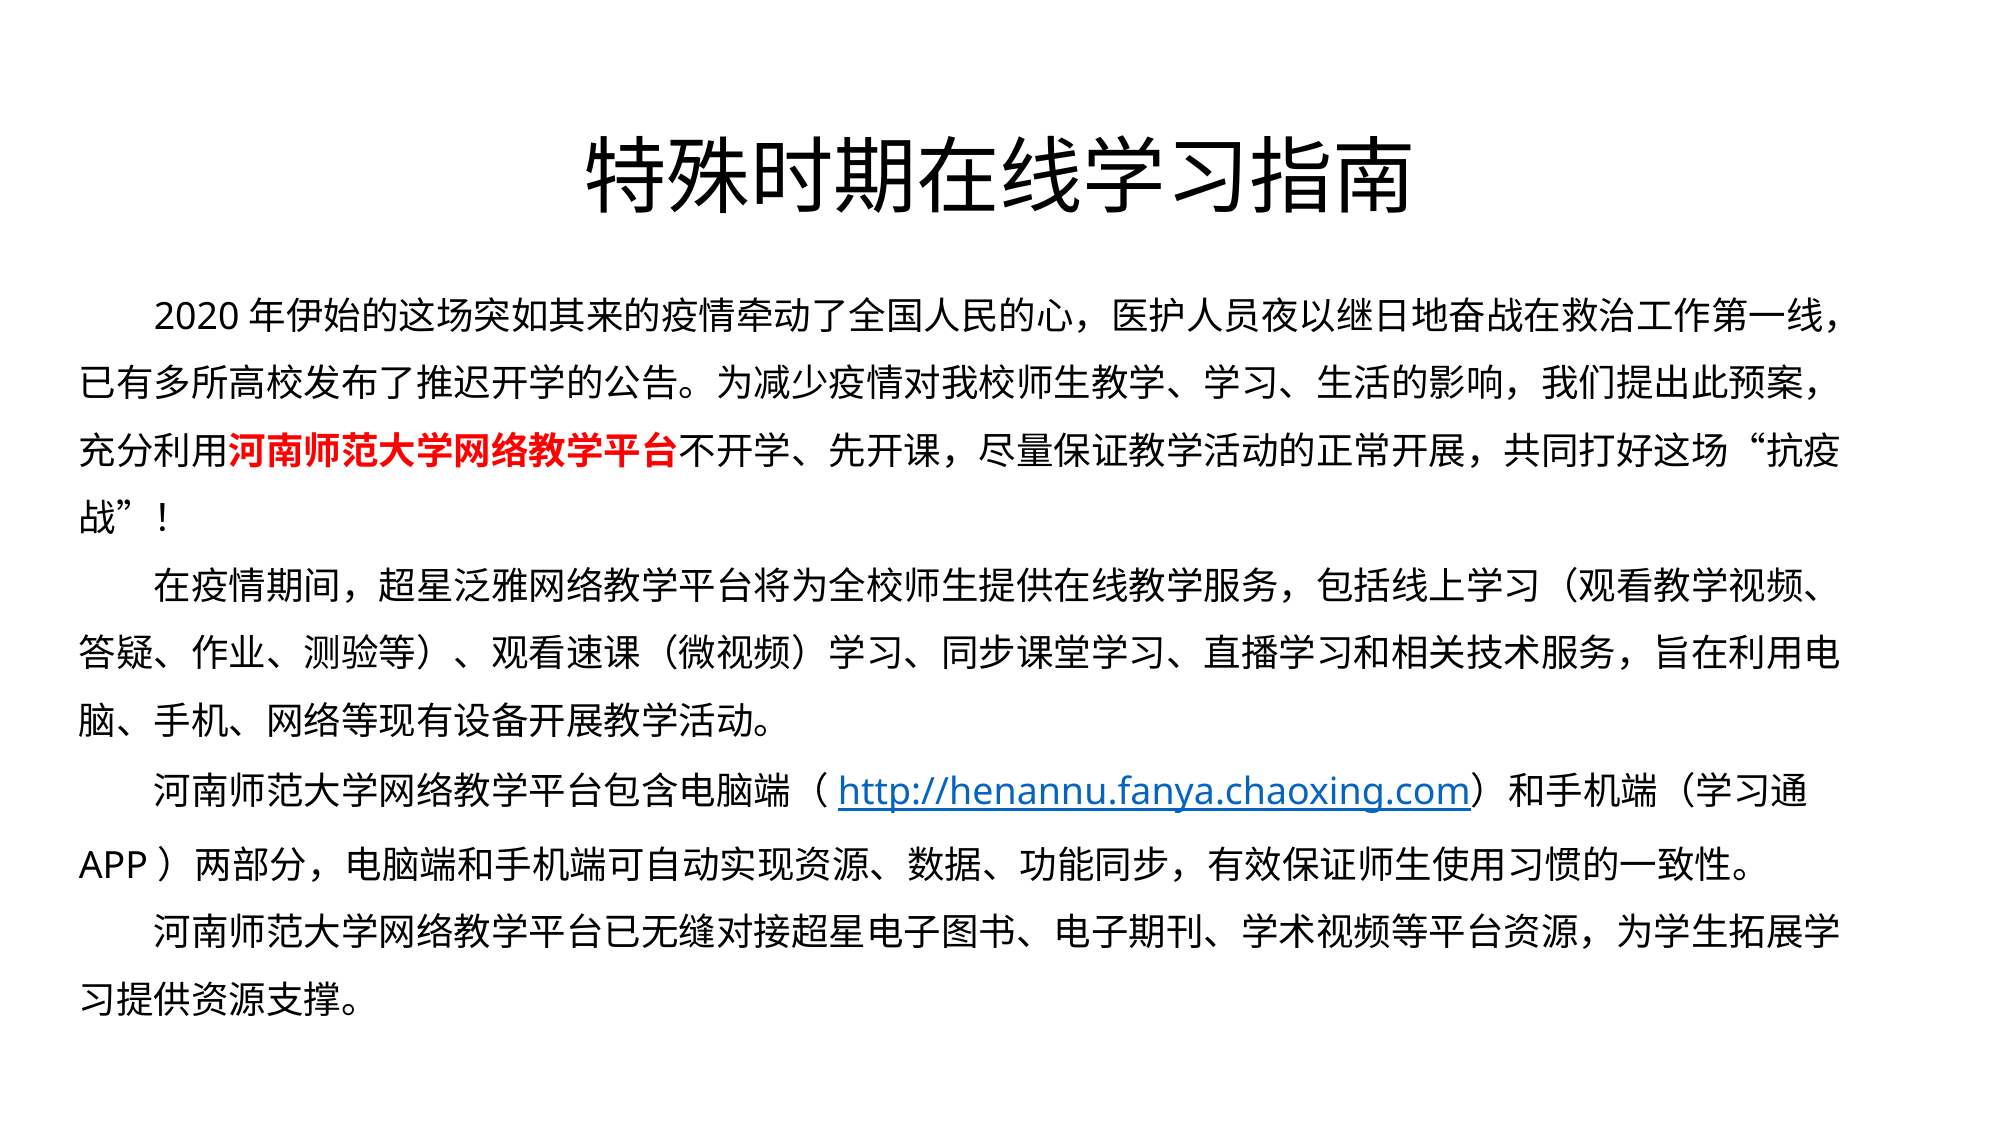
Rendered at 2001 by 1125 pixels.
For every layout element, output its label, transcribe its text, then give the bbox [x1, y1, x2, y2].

text_box 特殊时期在线学习指南 [0, 83, 2000, 232]
text_box 2020年伊始的这场突如其来的疫情牵动了全国人民的心，医护人员夜以继日地奋战在救治工作第一线，已有多所高校发布了推迟开学的公告。为减少疫情对我校师生教学、学习、生活的影响，我们提出此预案，充分利用河南师范大学网络教学平台不开学、先开课，尽量保证教学活动的正常开展，共同打好这场“抗疫战”！ 在疫情期间，超星泛雅网络教学平台将为全校师生提供在线教学服务，包括线上学习（观看教学视频、答疑、作业、测验等）、观看速课（微视频）学习、同步课堂学习、直播学习和相关技术服务，旨在利用电脑、手机、网络等现有设备开展教学活动。 河南师范大学网络教学平台包含电脑端（http://henannu.fanya.chaoxing.com）和手机端（学习通APP）两部分，电脑端和手机端可自动实现资源、数据、功能同步，有效保证师生使用习惯的一致性。 河南师范大学网络教学平台已无缝对接超星电子图书、电子期刊、学术视频等平台资源，为学生拓展学习提供资源支撑。 [64, 261, 1894, 1029]
